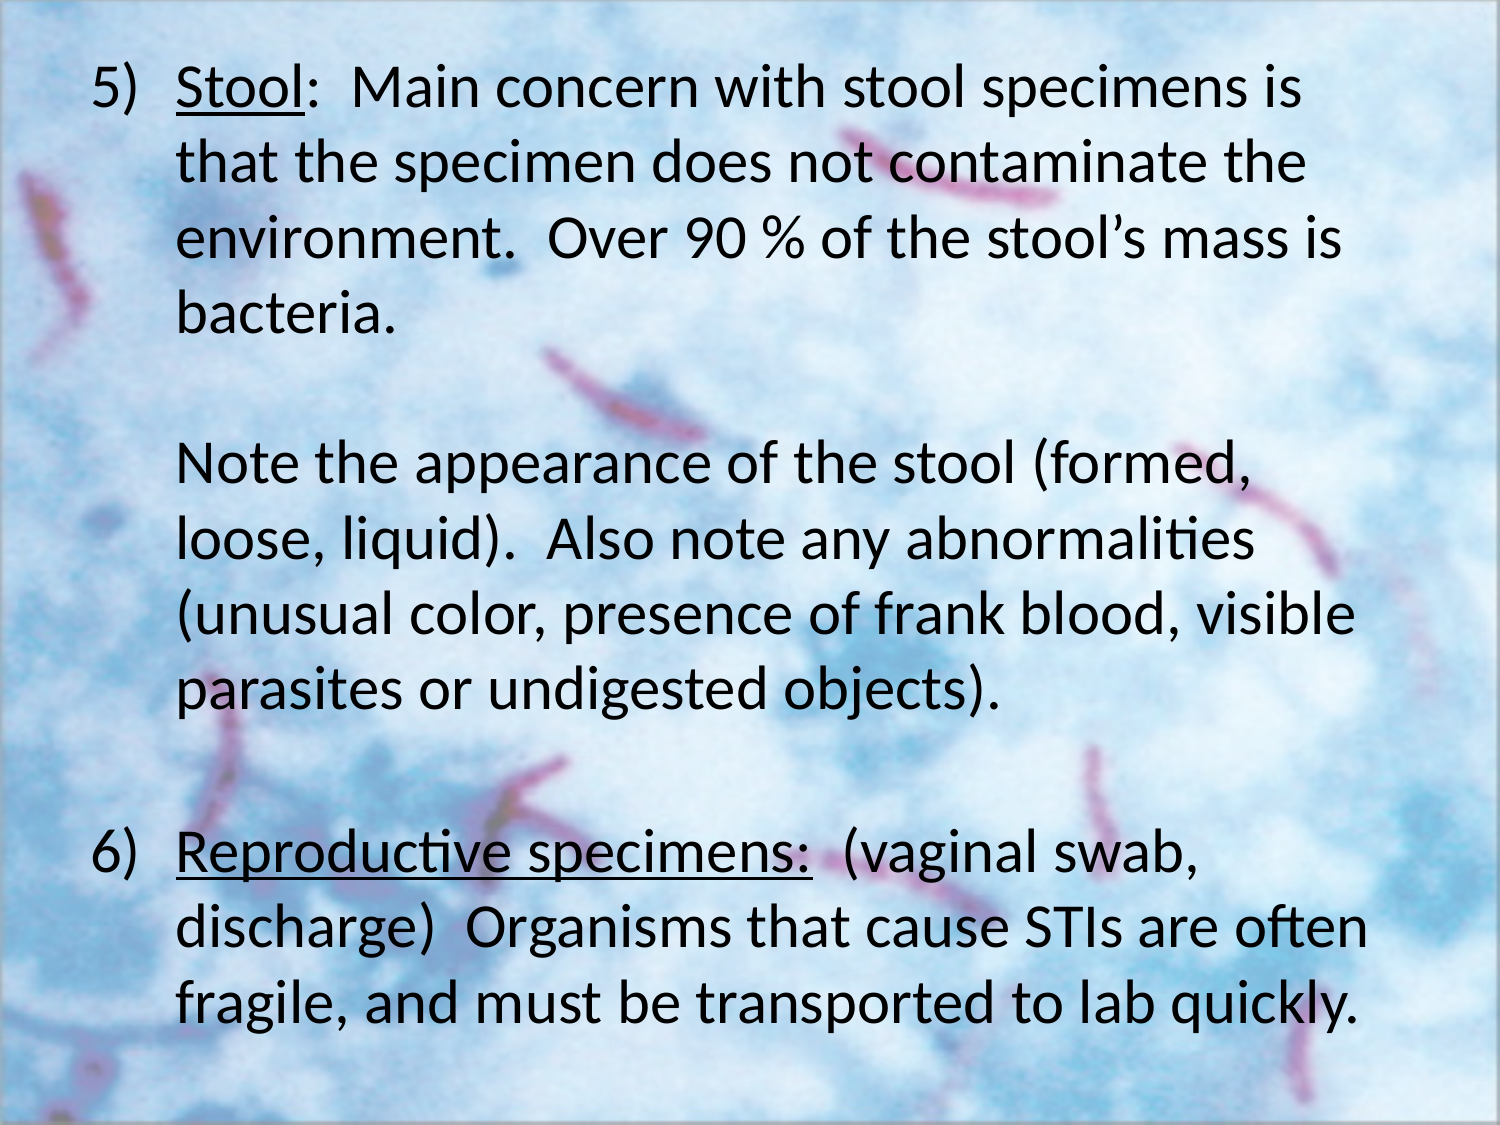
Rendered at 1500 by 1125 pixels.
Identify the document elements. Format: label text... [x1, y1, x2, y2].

list Stool: Main concern with stool specimens is that the specimen does not contaminate the environment. Over 90 % of the stool’s mass is bacteria. Note the appearance of the stool (formed, loose, liquid). Also note any abnormalities (unusual color, presence of frank blood, visible parasites or undigested objects). Reproductive specimens: (vaginal swab, discharge) Organisms that cause STIs are often fragile, and must be transported to lab quickly. [75, 37, 1425, 1063]
